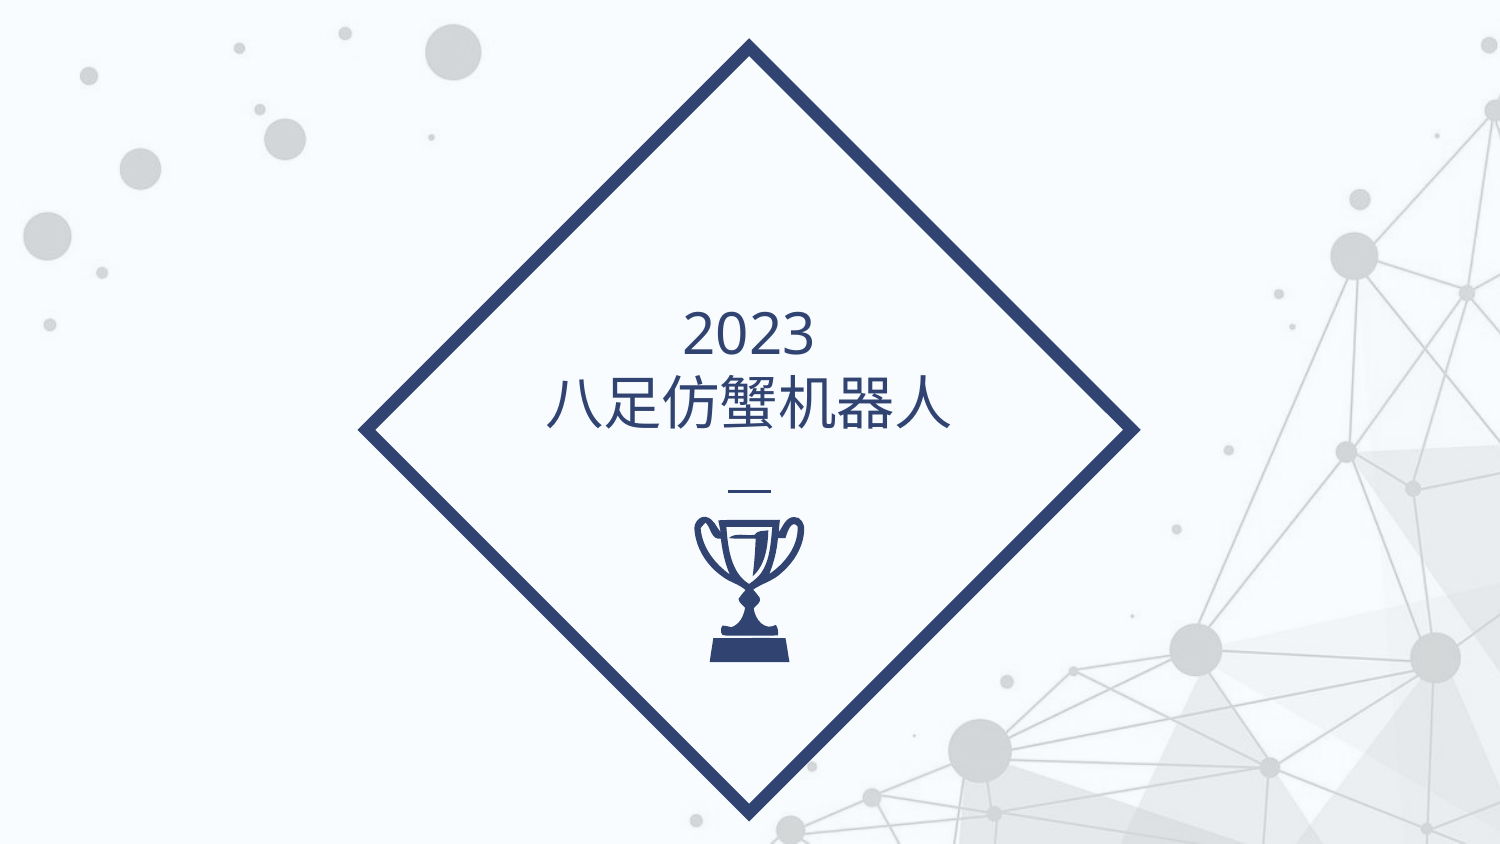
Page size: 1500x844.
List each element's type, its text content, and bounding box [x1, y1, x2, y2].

text_box [709, 637, 790, 663]
text_box [694, 516, 805, 636]
text_box 2023 [667, 288, 831, 374]
text_box [364, 45, 1134, 815]
